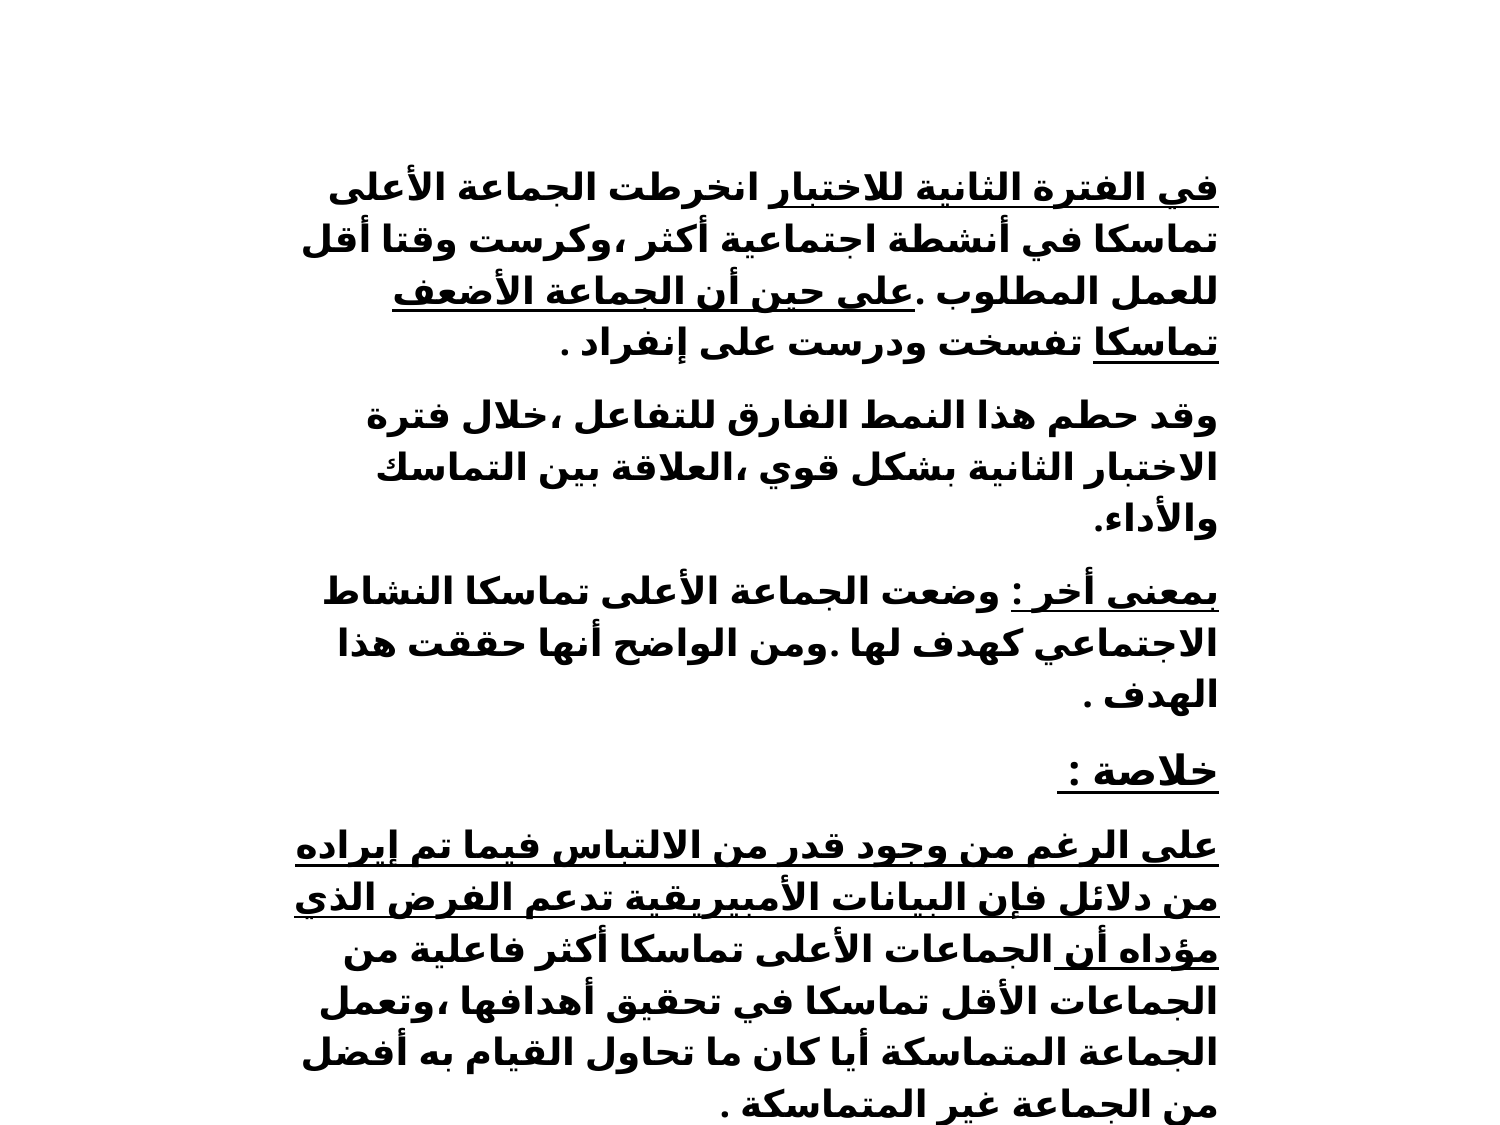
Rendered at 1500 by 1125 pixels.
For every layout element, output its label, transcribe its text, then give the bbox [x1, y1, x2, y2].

text_box في الفترة الثانية للاختبار انخرطت الجماعة الأعلى تماسكا في أنشطة اجتماعية أكثر ،وكرست وقتا أقل للعمل المطلوب .على حين أن الجماعة الأضعف تماسكا تفسخت ودرست على إنفراد . وقد حطم هذا النمط الفارق للتفاعل ،خلال فترة الاختبار الثانية بشكل قوي ،العلاقة بين التماسك والأداء. بمعنى أخر : وضعت الجماعة الأعلى تماسكا النشاط الاجتماعي كهدف لها .ومن الواضح أنها حققت هذا الهدف . خلاصة : على الرغم من وجود قدر من الالتباس فيما تم إيراده من دلائل فإن البيانات الأمبيريقية تدعم الفرض الذي مؤداه أن الجماعات الأعلى تماسكا أكثر فاعلية من الجماعات الأقل تماسكا في تحقيق أهدافها ،وتعمل الجماعة المتماسكة أيا كان ما تحاول القيام به أفضل من الجماعة غير المتماسكة . ذكر سيشور أن التماسك بين الجماعات الصناعية كان مرتبطا بكل من الإنتاجية العالية والمنخفضة اعتمادا على معايير الإنتاج التي أرستها الجماعة . [265, 149, 1291, 1125]
